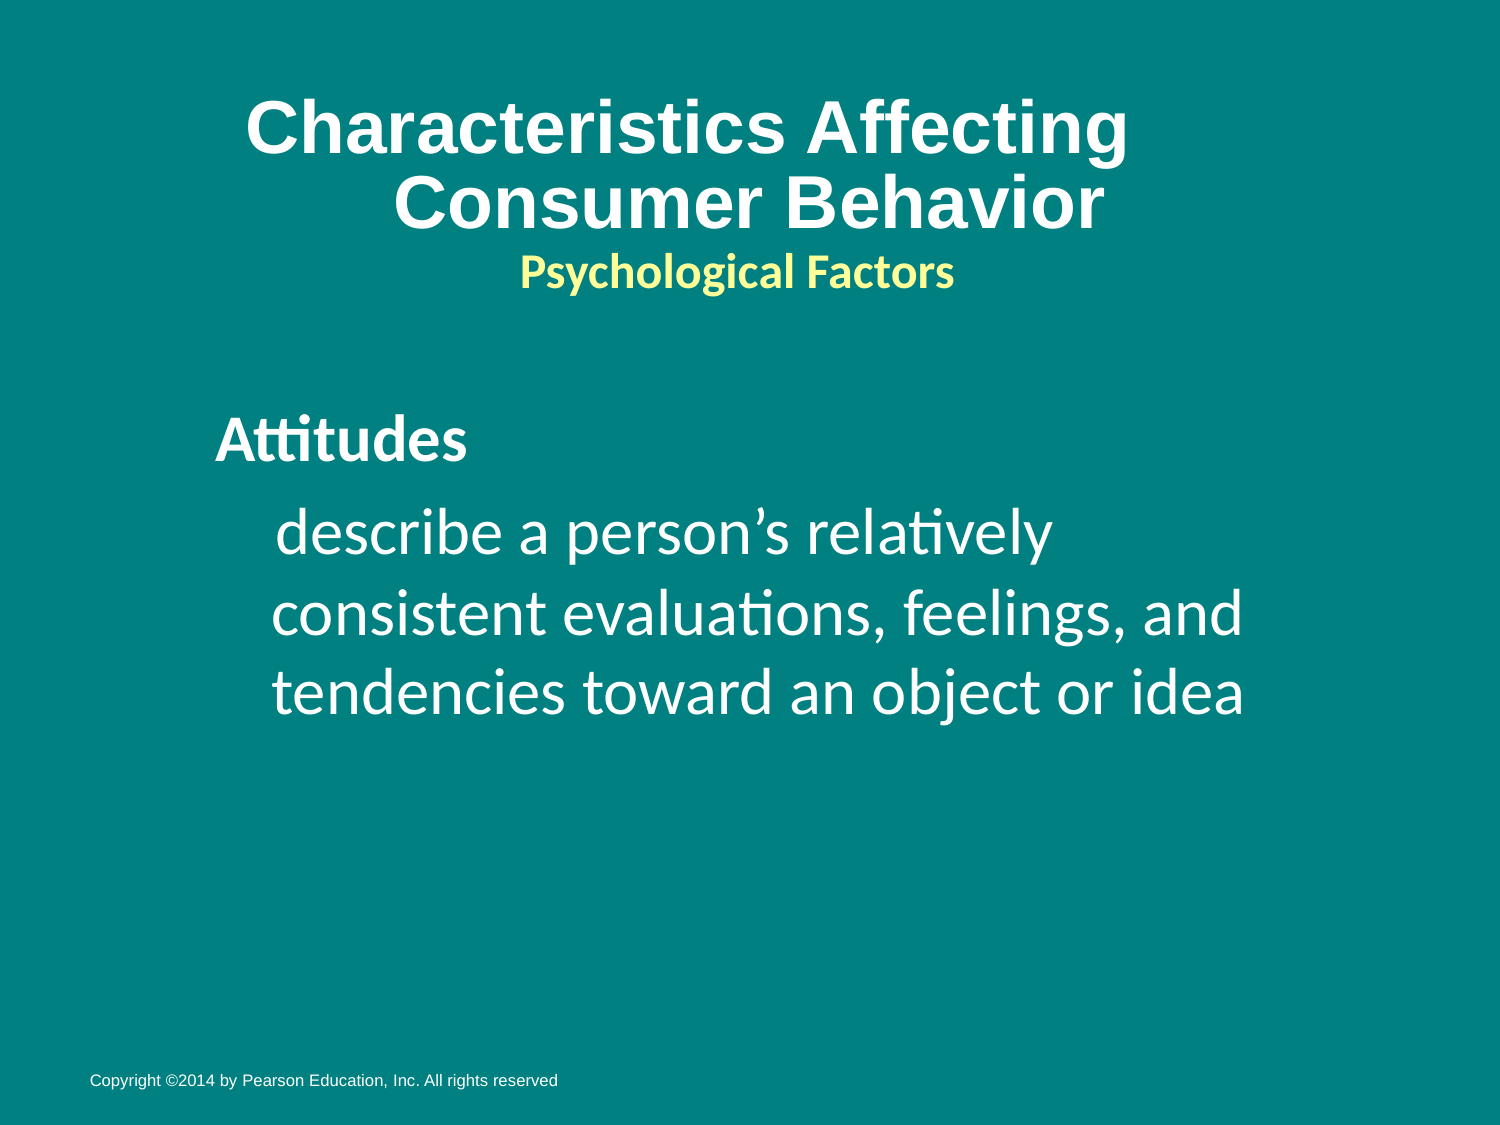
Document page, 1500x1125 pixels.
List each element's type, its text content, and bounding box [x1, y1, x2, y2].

text_box Copyright ©2014 by Pearson Education, Inc. All rights reserved [74, 1062, 825, 1098]
title Characteristics Affecting Consumer Behavior [112, 37, 1388, 226]
list Psychological Factors [149, 237, 1326, 301]
list Attitudes describe a person’s relatively consistent evaluations, feelings, and tendencies toward an object or idea [199, 387, 1326, 976]
